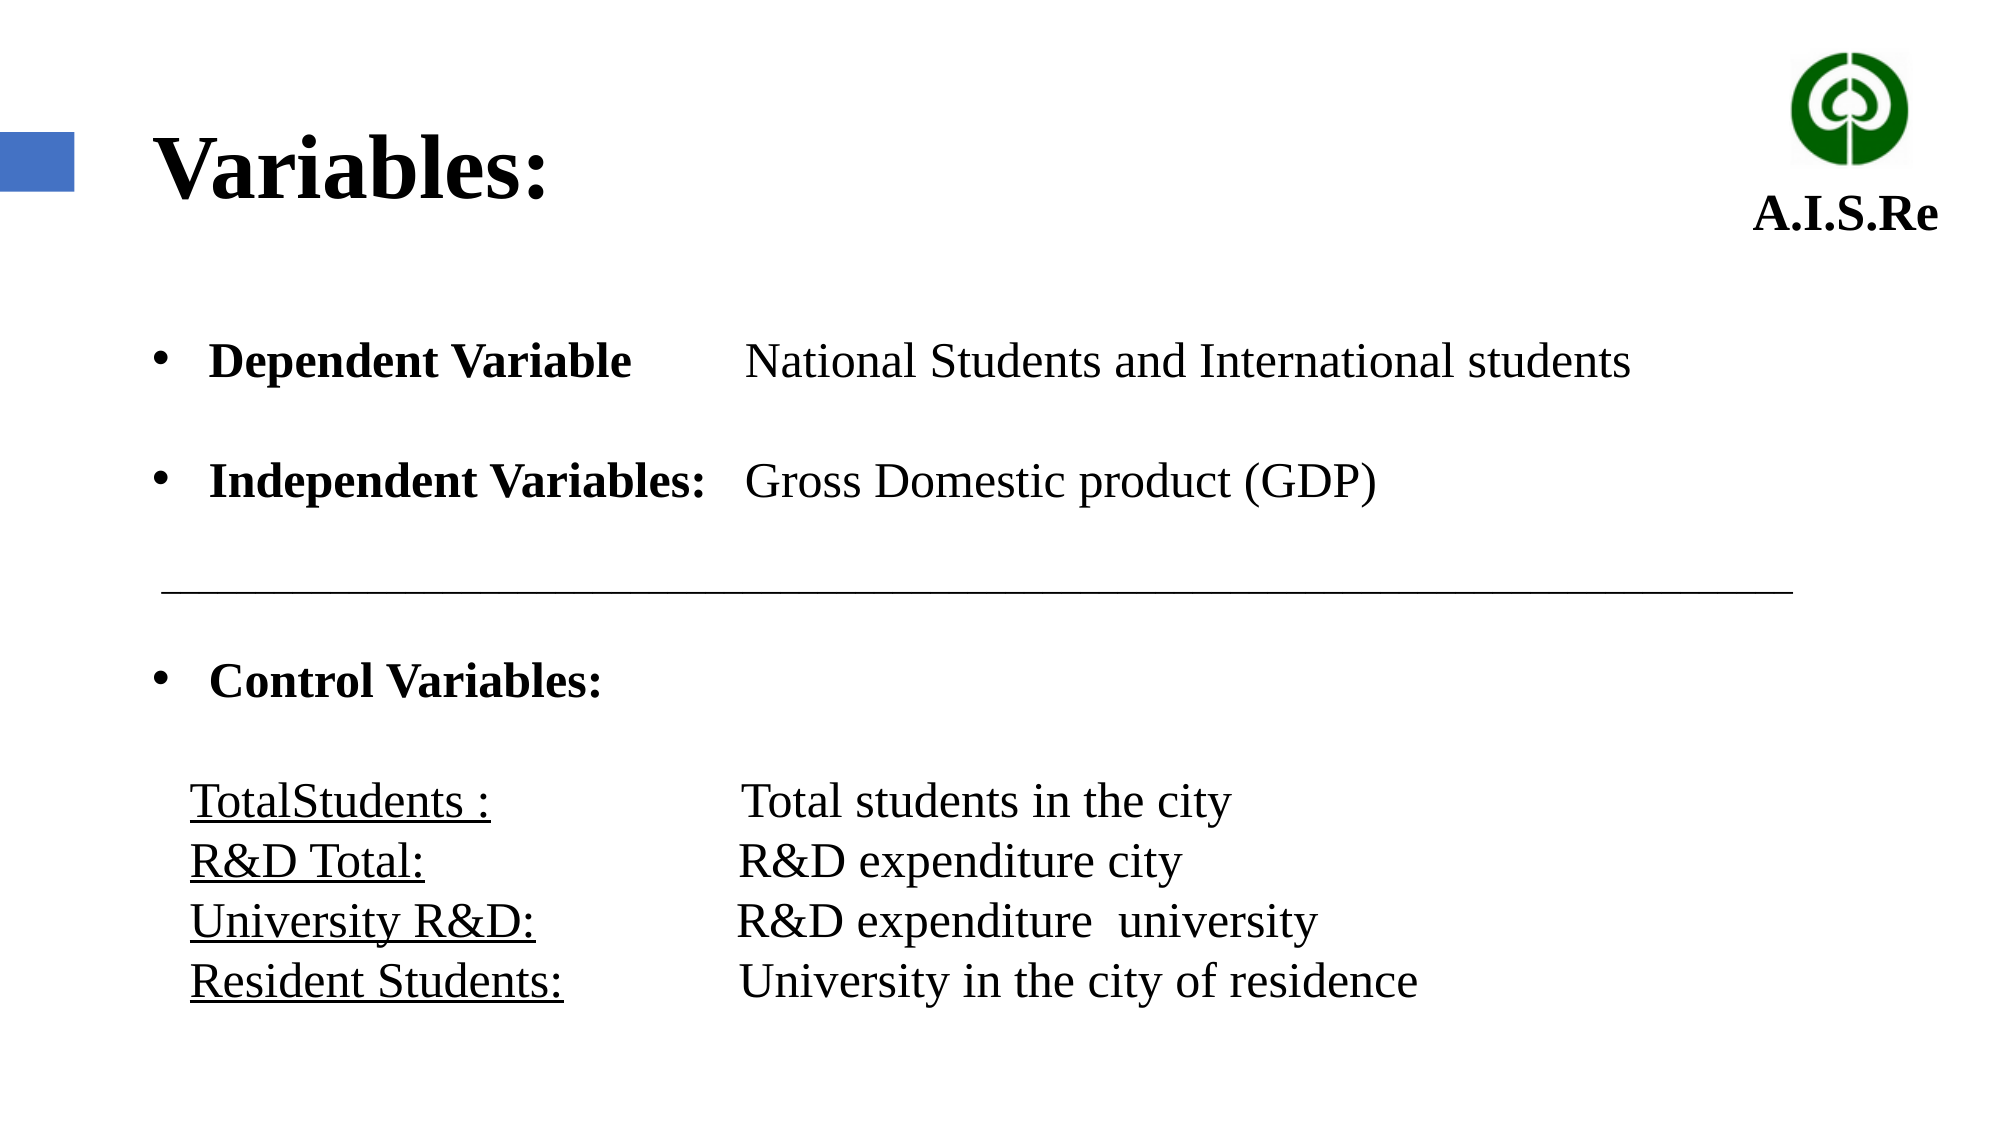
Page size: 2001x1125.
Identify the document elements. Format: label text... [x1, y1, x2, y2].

title Variables: [137, 59, 1863, 278]
text_box Dependent Variable National Students and International students Independent Variables: Gross Domestic product (GDP) _______________________________________________________________________________________ Control Variables: TotalStudents : Total students in the city R&D Total: R&D expenditure city University R&D: R&D expenditure university Resident Students: University in the city of residence [137, 319, 1826, 1060]
picture [1789, 47, 1913, 172]
text_box A.I.S.Re [1737, 171, 1965, 249]
